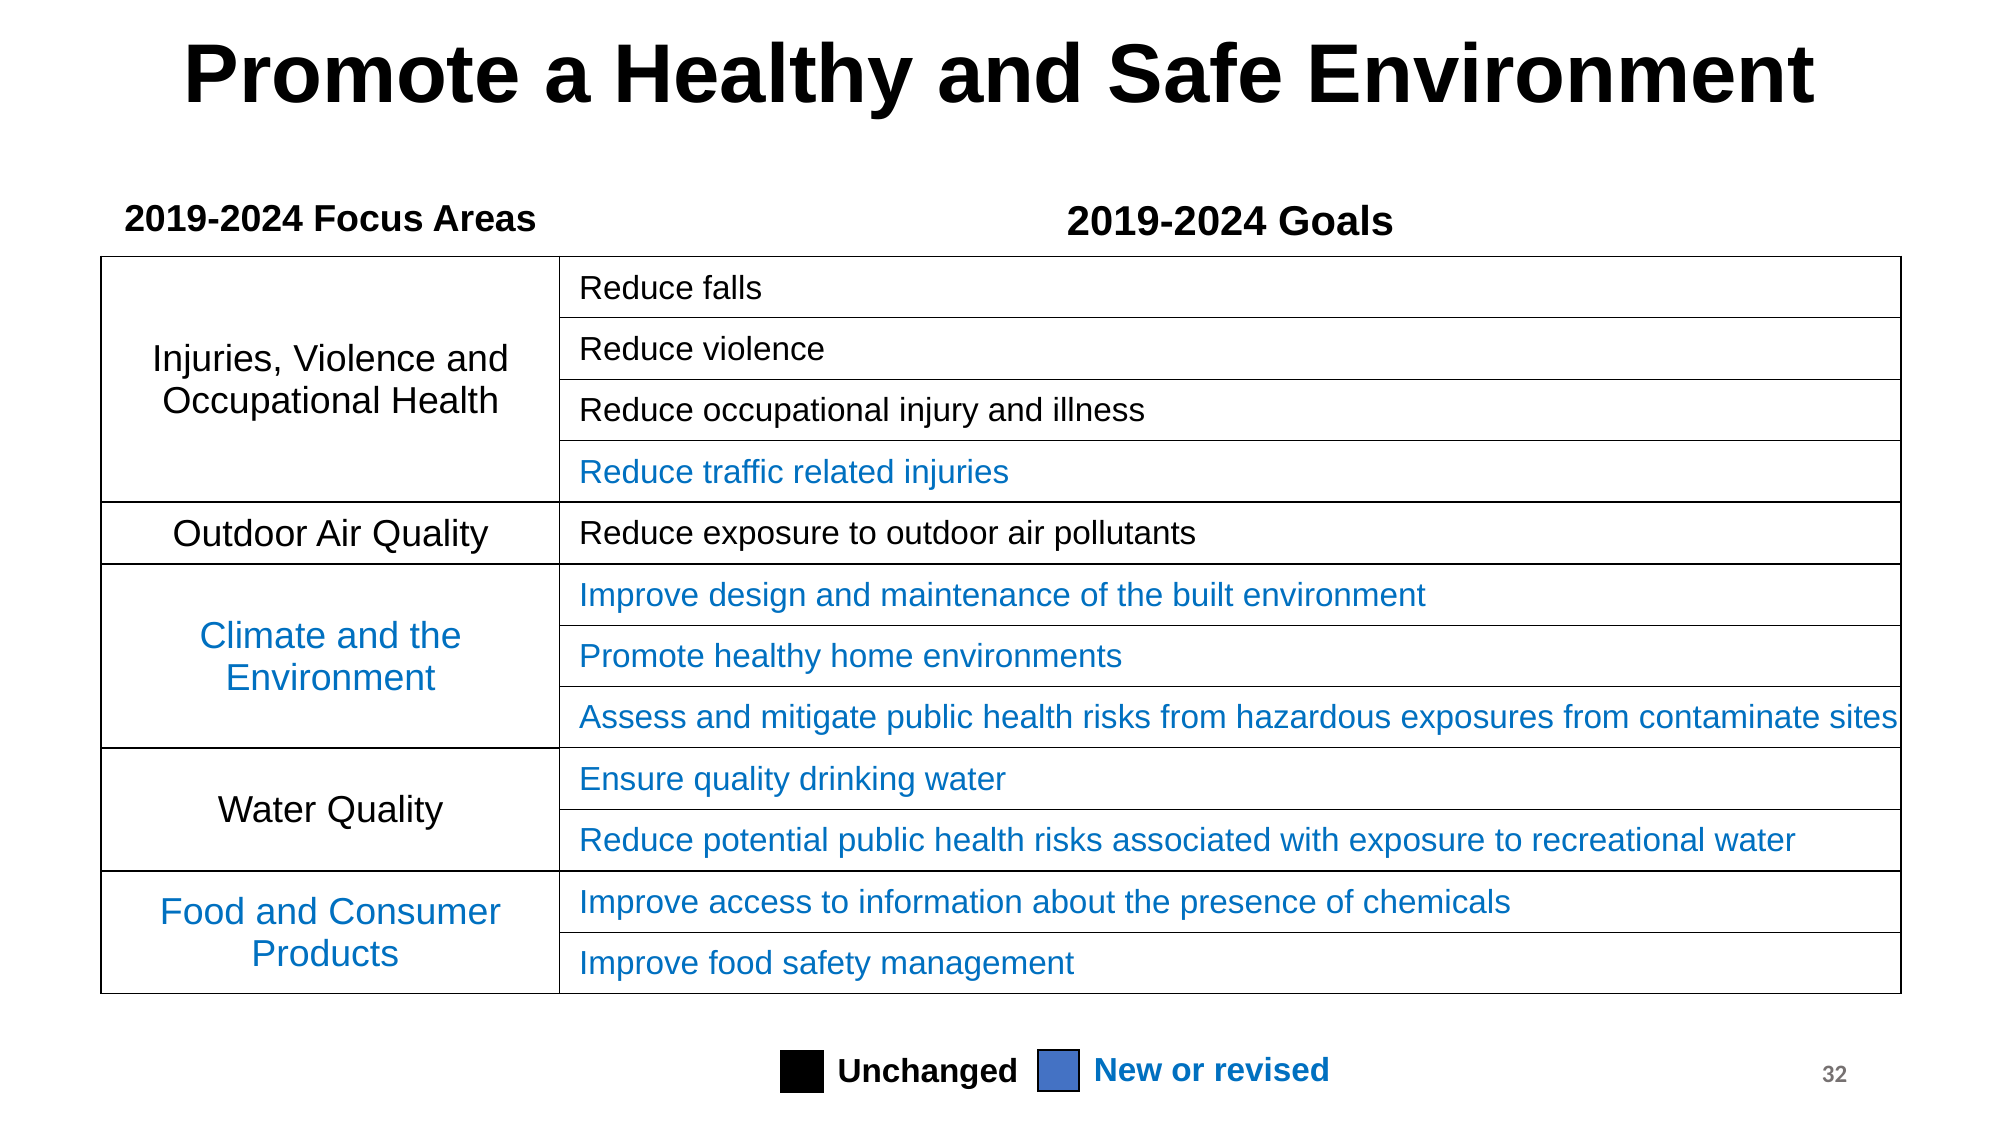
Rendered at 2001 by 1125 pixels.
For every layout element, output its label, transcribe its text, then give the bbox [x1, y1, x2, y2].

table_header 2019-2024 Focus Areas [101, 197, 560, 256]
table_cell Food and Consumer Products [102, 872, 559, 993]
table_cell Reduce traffic related injuries [560, 441, 1900, 501]
table_cell Improve food safety management [560, 933, 1900, 993]
table_cell Reduce falls [560, 257, 1900, 317]
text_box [781, 1040, 1349, 1097]
table_cell Reduce occupational injury and illness [560, 380, 1900, 440]
table_cell Assess and mitigate public health risks from hazardous exposures from contaminate sites [560, 687, 1900, 747]
table_cell Ensure quality drinking water [560, 748, 1900, 809]
table_cell Reduce potential public health risks associated with exposure to recreational water [560, 810, 1900, 870]
title Promote a Healthy and Safe Environment [0, 0, 2000, 151]
slide_number 32 [1412, 1042, 1863, 1103]
table_cell Promote healthy home environments [560, 626, 1900, 686]
table_cell Climate and the Environment [102, 565, 559, 747]
table_cell Reduce violence [560, 318, 1900, 379]
table_header 2019-2024 Goals [560, 197, 1901, 256]
table_cell Reduce exposure to outdoor air pollutants [560, 503, 1900, 563]
table_cell Injuries, Violence and Occupational Health [102, 257, 559, 501]
table_cell Water Quality [102, 749, 559, 870]
table_cell Improve access to information about the presence of chemicals [560, 872, 1900, 932]
table_cell Improve design and maintenance of the built environment [560, 565, 1900, 625]
table_cell Outdoor Air Quality [102, 503, 559, 563]
